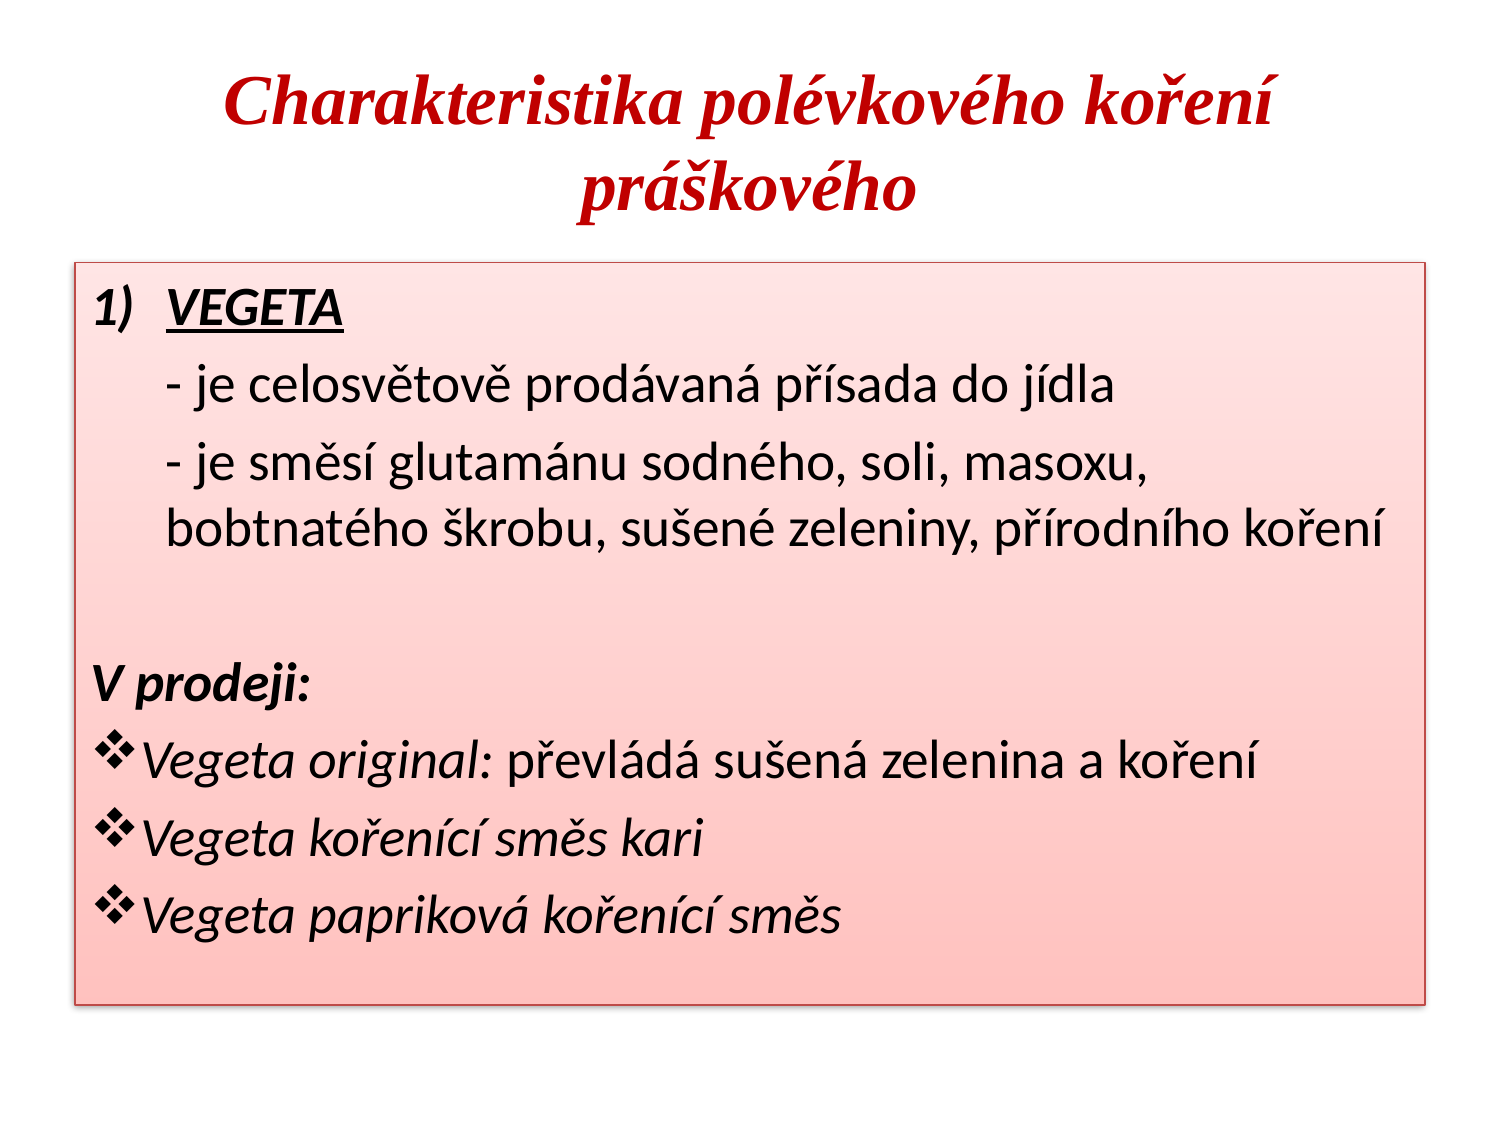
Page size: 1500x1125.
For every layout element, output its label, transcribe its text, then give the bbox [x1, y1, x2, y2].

title Charakteristika polévkového koření práškového [75, 45, 1425, 233]
list VEGETA - je celosvětově prodávaná přísada do jídla - je směsí glutamánu sodného, soli, masoxu, bobtnatého škrobu, sušené zeleniny, přírodního koření V prodeji: Vegeta original: převládá sušená zelenina a koření Vegeta kořenící směs kari Vegeta papriková kořenící směs [74, 262, 1426, 1006]
